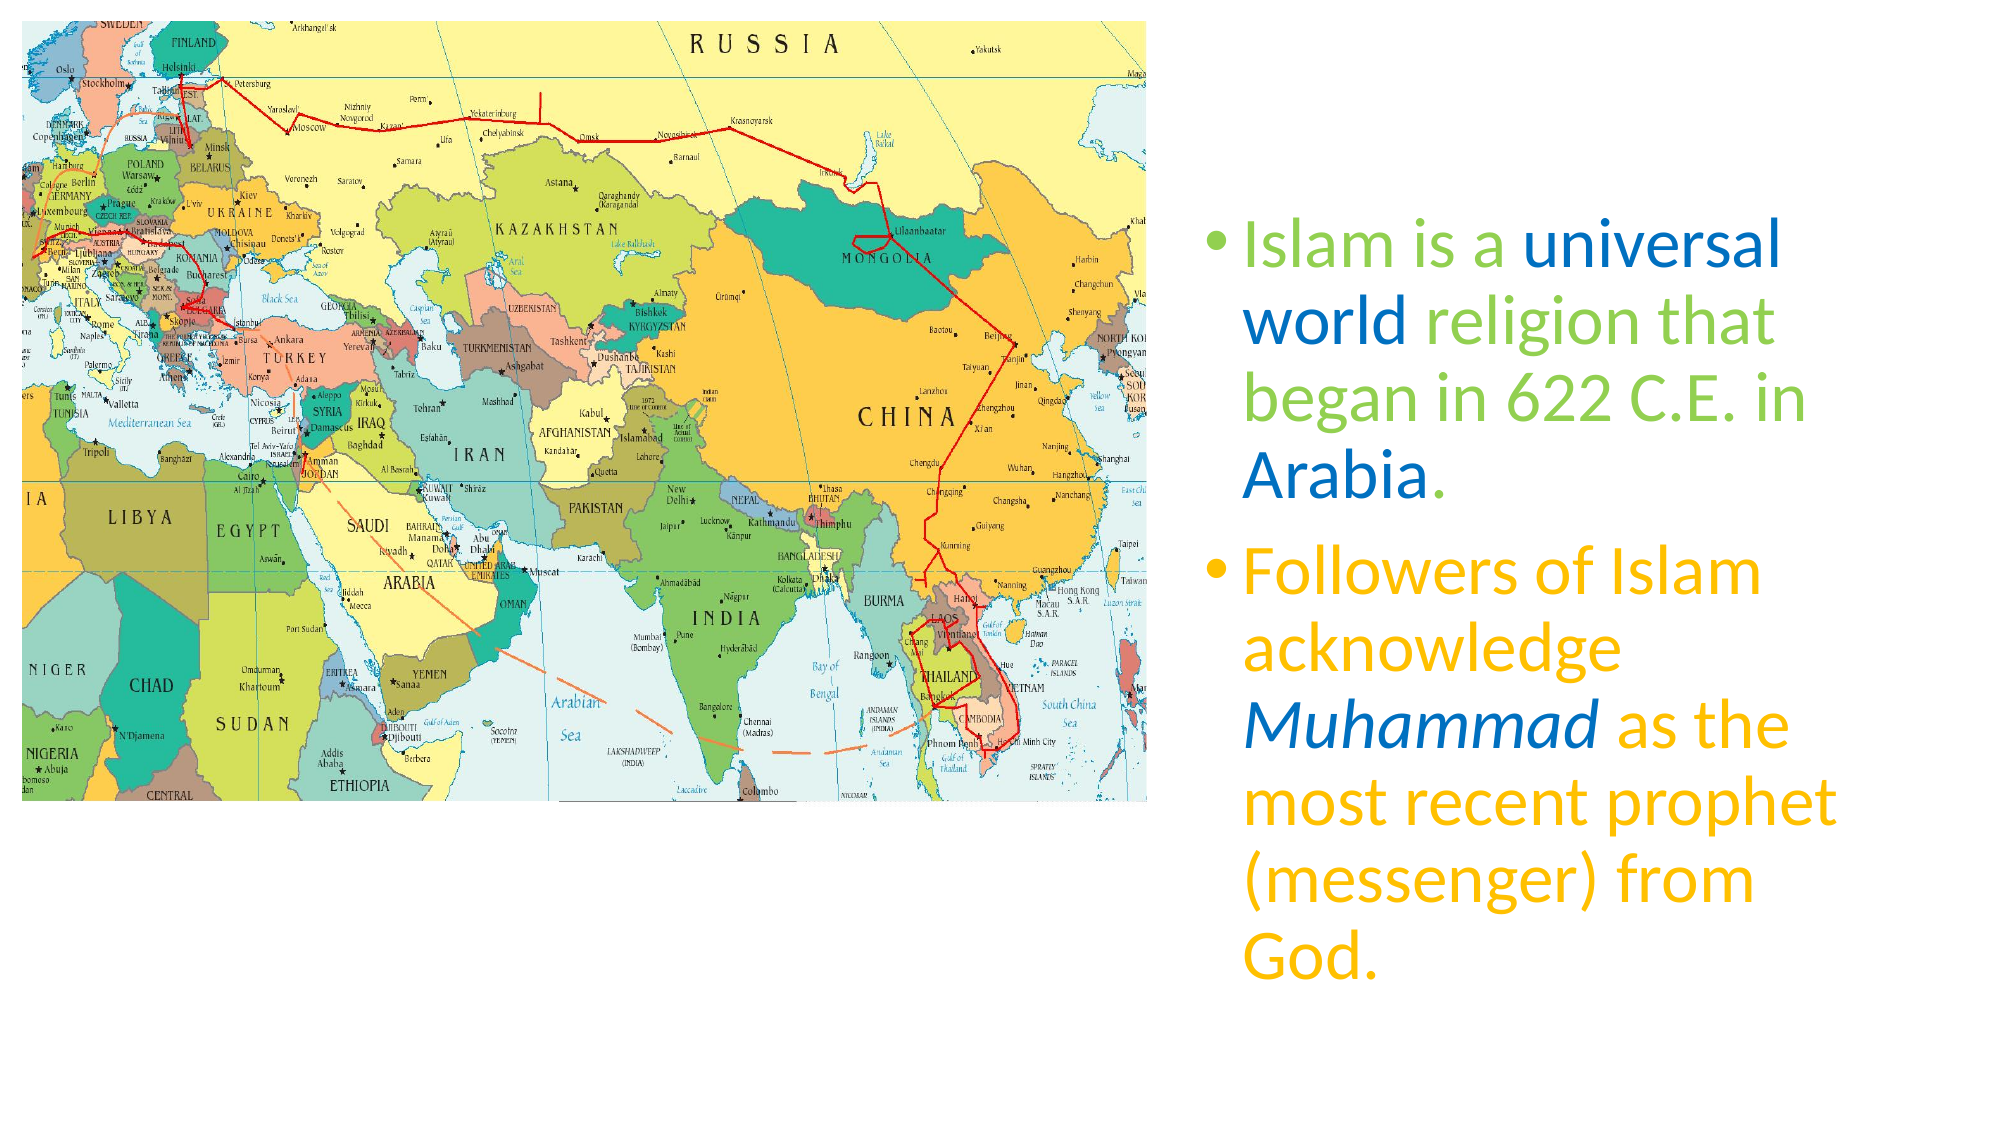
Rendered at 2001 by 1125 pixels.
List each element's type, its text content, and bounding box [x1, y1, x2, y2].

list Islam is a universal world religion that began in 622 C.E. in Arabia. Followers of Islam acknowledge Muhammad as the most recent prophet (messenger) from God. [1189, 198, 1863, 1014]
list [22, 21, 1190, 873]
